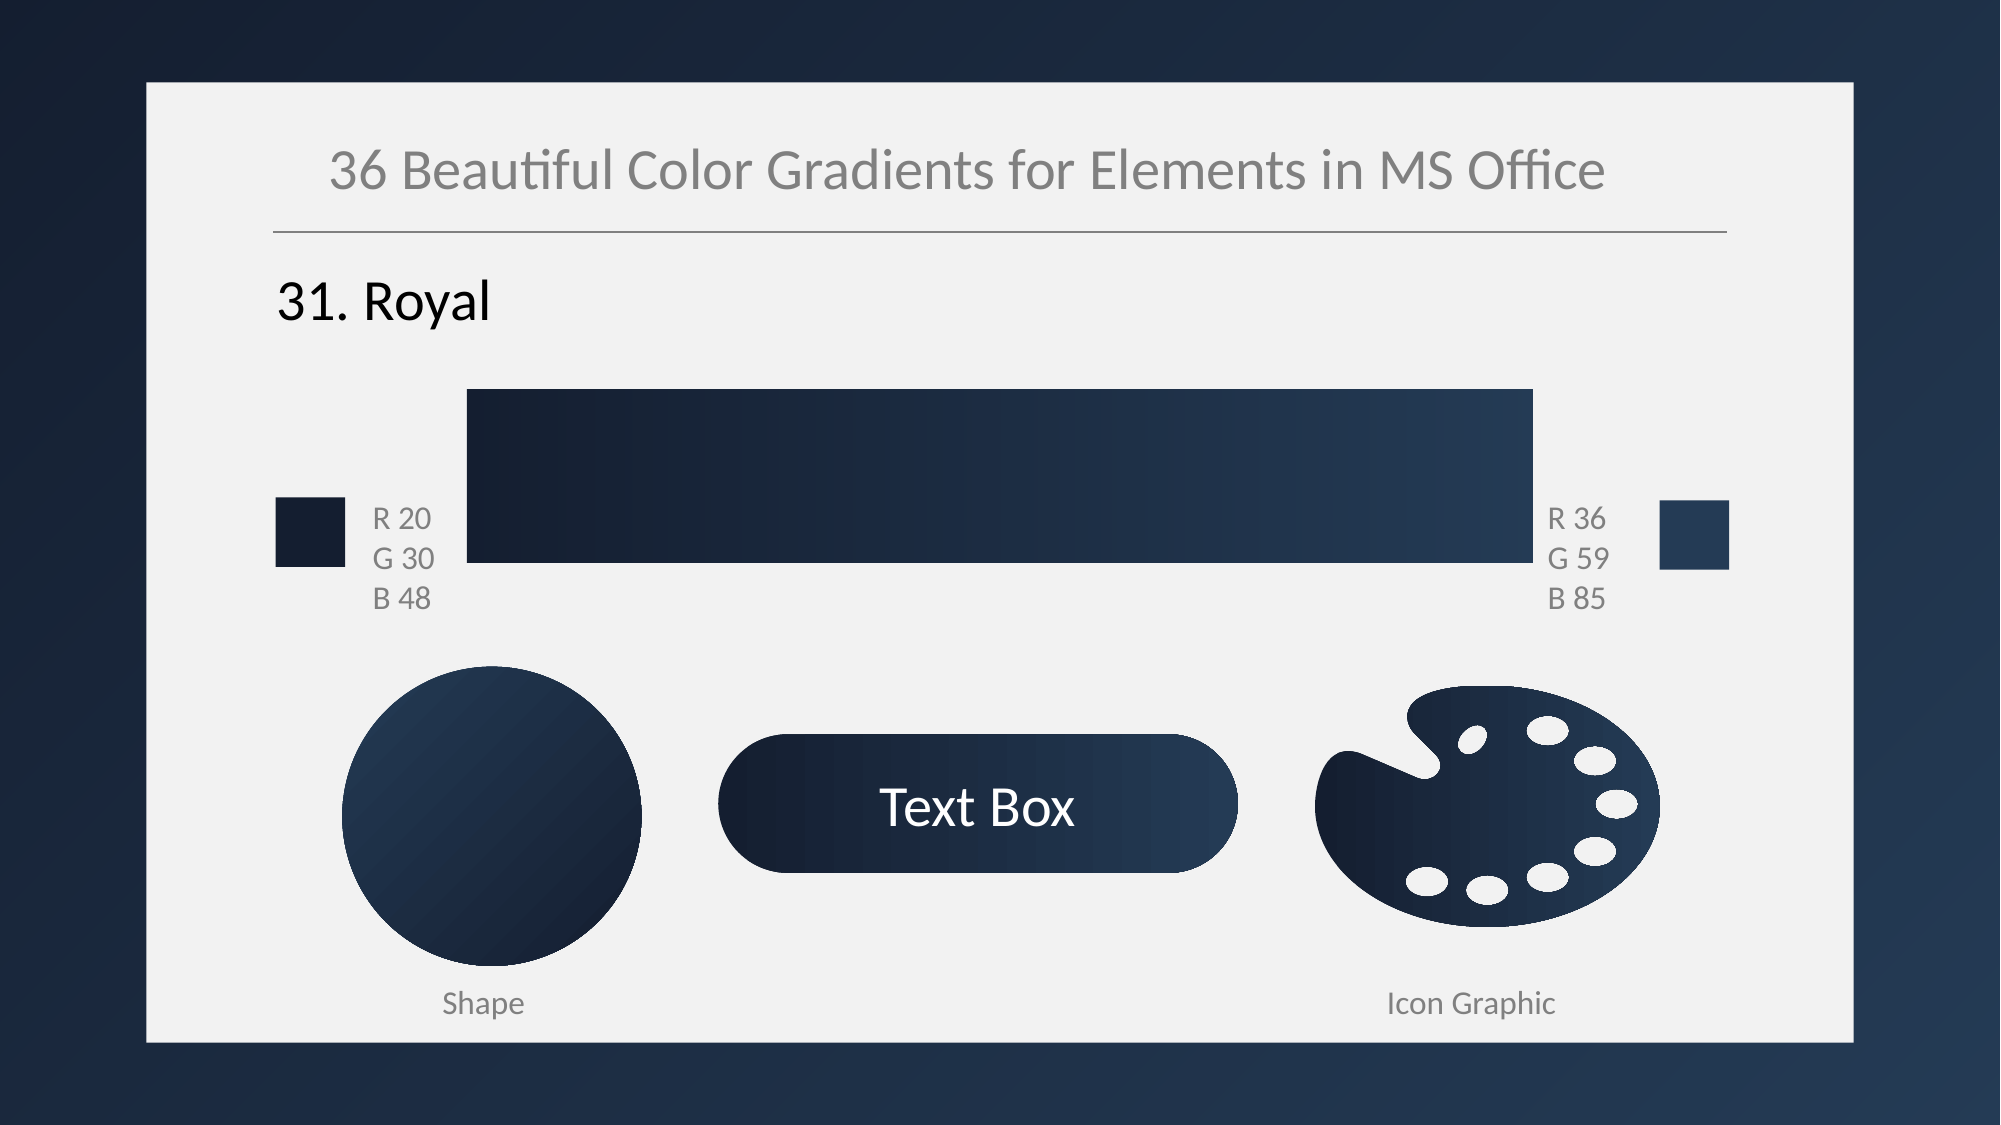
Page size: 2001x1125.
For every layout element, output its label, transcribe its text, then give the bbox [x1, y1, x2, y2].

text_box [340, 664, 644, 969]
text_box [274, 495, 347, 569]
text_box Shape [427, 973, 555, 1029]
text_box 31. Royal [262, 254, 507, 340]
text_box 36 Beautiful Color Gradients for Elements in MS Office [314, 123, 1908, 209]
text_box Icon Graphic [1372, 973, 1603, 1029]
text_box [465, 387, 1535, 565]
text_box [1312, 683, 1662, 930]
text_box R 36 G 59 B 85 [1533, 488, 1660, 624]
text_box Text Box [716, 732, 1240, 875]
text_box [144, 80, 1856, 1045]
text_box R 20 G 30 B 48 [357, 488, 485, 624]
text_box [1658, 498, 1731, 572]
